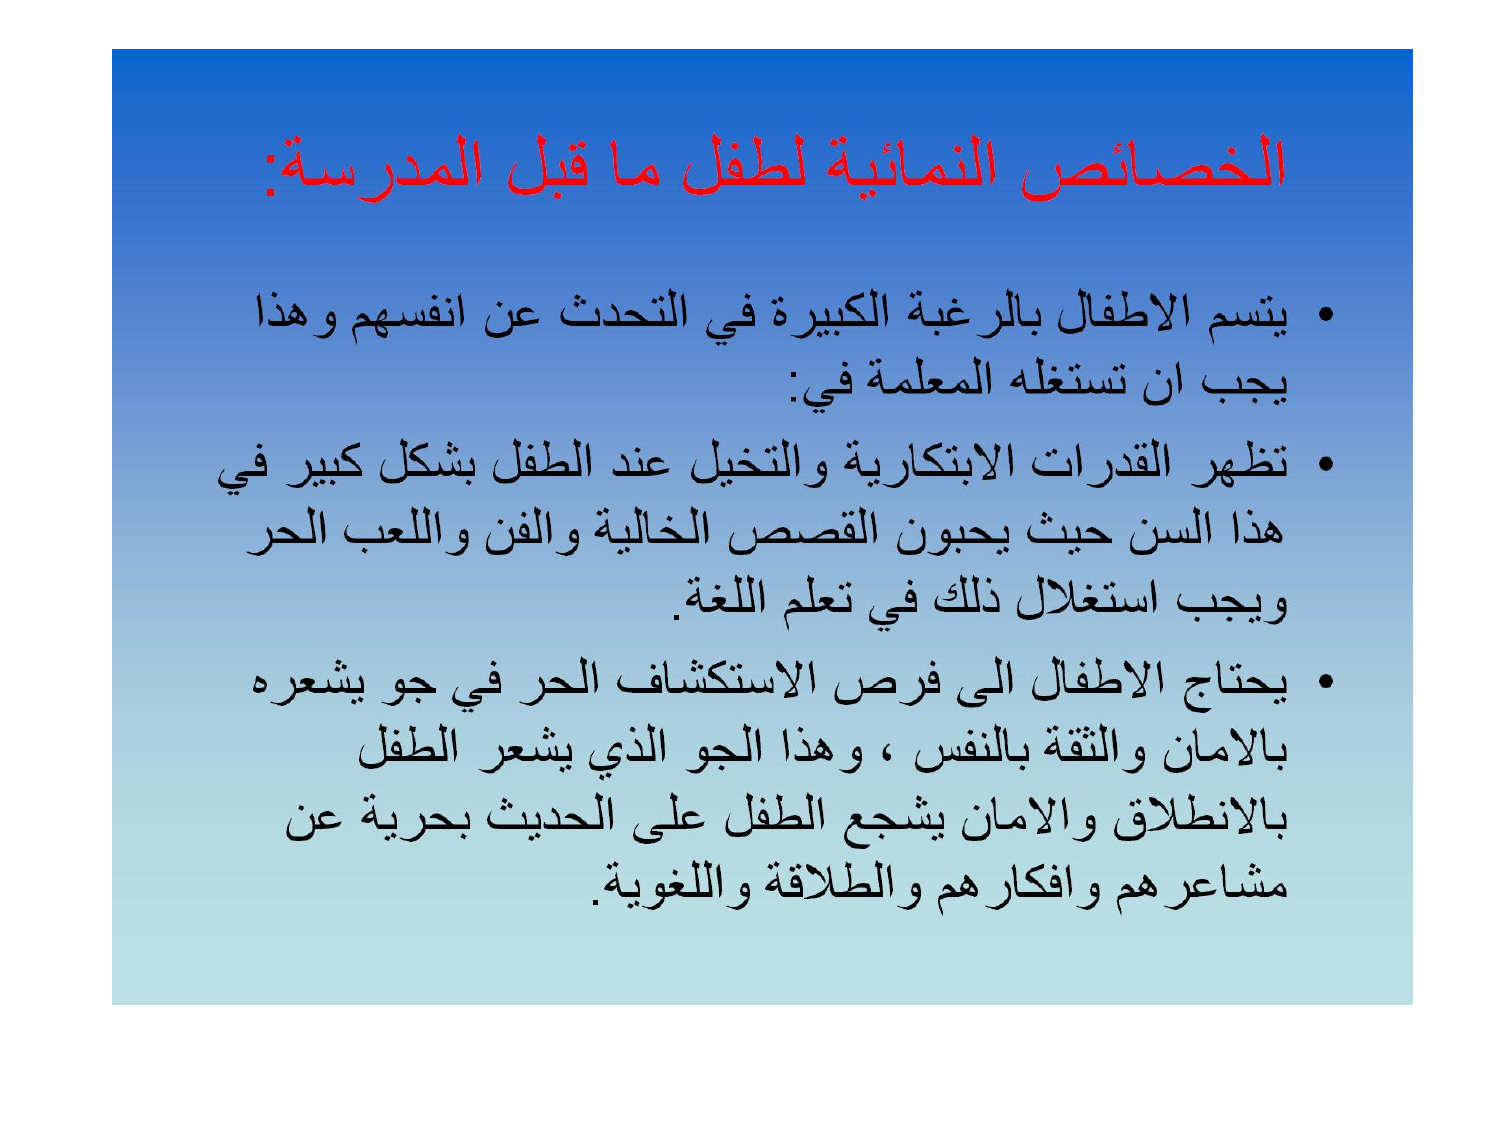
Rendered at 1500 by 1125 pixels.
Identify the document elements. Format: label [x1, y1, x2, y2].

list [112, 49, 1413, 1006]
